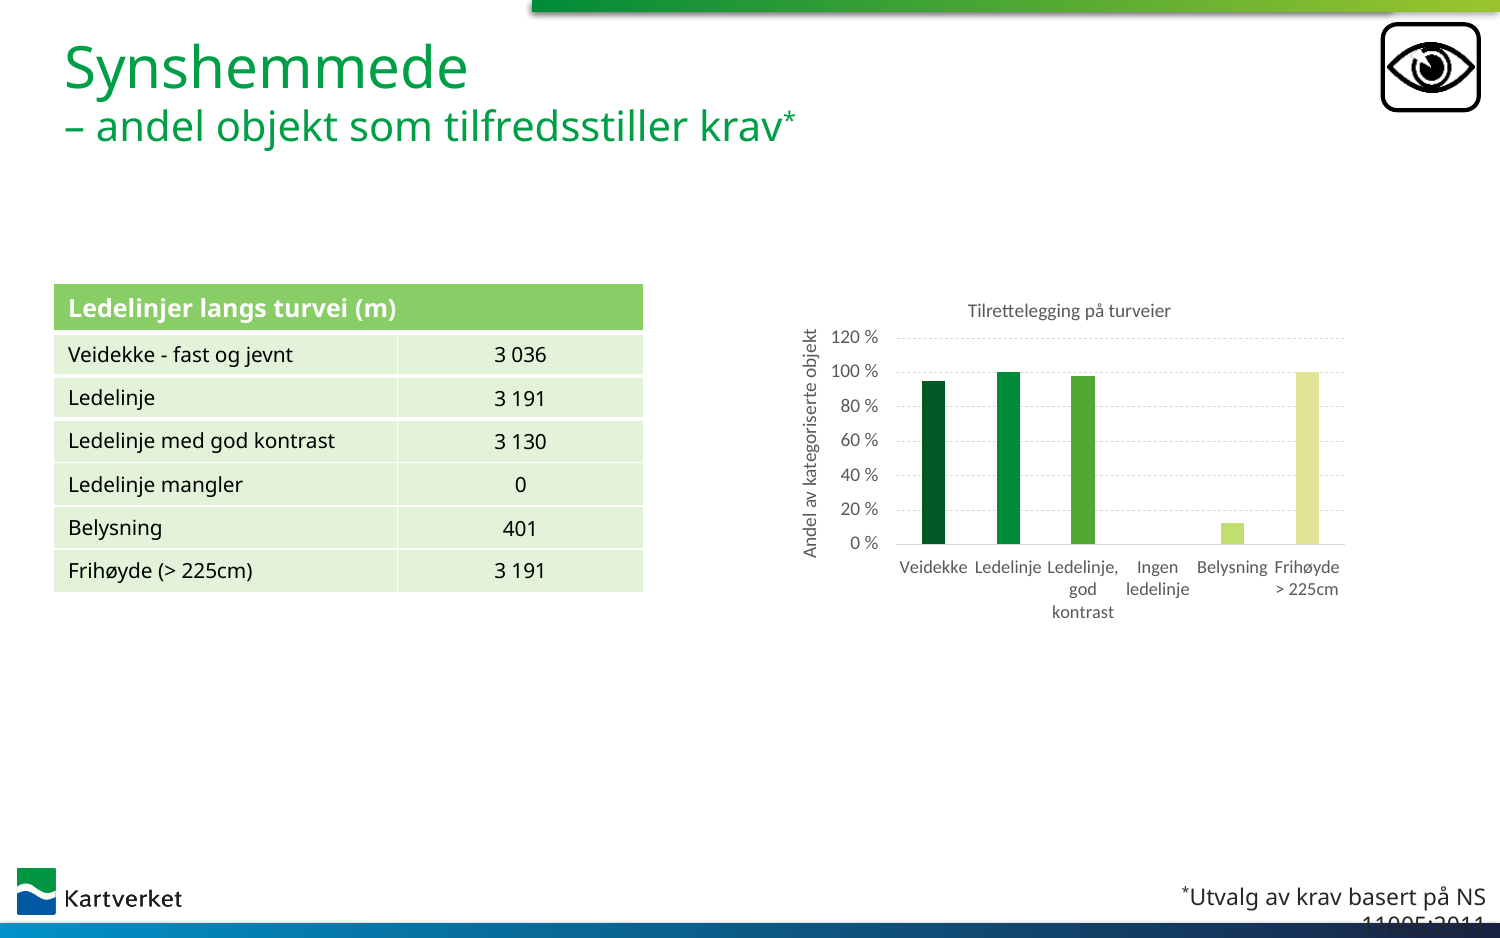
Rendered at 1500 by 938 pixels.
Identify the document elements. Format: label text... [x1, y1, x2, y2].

table_cell 0 [398, 463, 643, 505]
table_cell 3 191 [398, 550, 643, 592]
table_cell Ledelinje [54, 378, 397, 417]
table_cell Frihøyde (> 225cm) [54, 550, 397, 592]
table_cell Veidekke - fast og jevnt [54, 335, 397, 374]
table_cell 3 130 [398, 421, 643, 462]
table_cell Ledelinje med god kontrast [54, 421, 397, 462]
table_cell Belysning [54, 507, 397, 548]
table_cell 3 036 [398, 335, 643, 374]
table_cell 401 [398, 507, 643, 548]
text_box *Utvalg av krav basert på NS 11005:2011 [1068, 873, 1500, 938]
table_cell 3 191 [398, 378, 643, 417]
picture [791, 291, 1348, 630]
text_box Synshemmede – andel objekt som tilfredsstiller krav* [49, 24, 1431, 158]
table_header Ledelinjer langs turvei (m) [54, 284, 643, 330]
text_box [1382, 24, 1480, 111]
table_cell Ledelinje mangler [54, 463, 397, 505]
